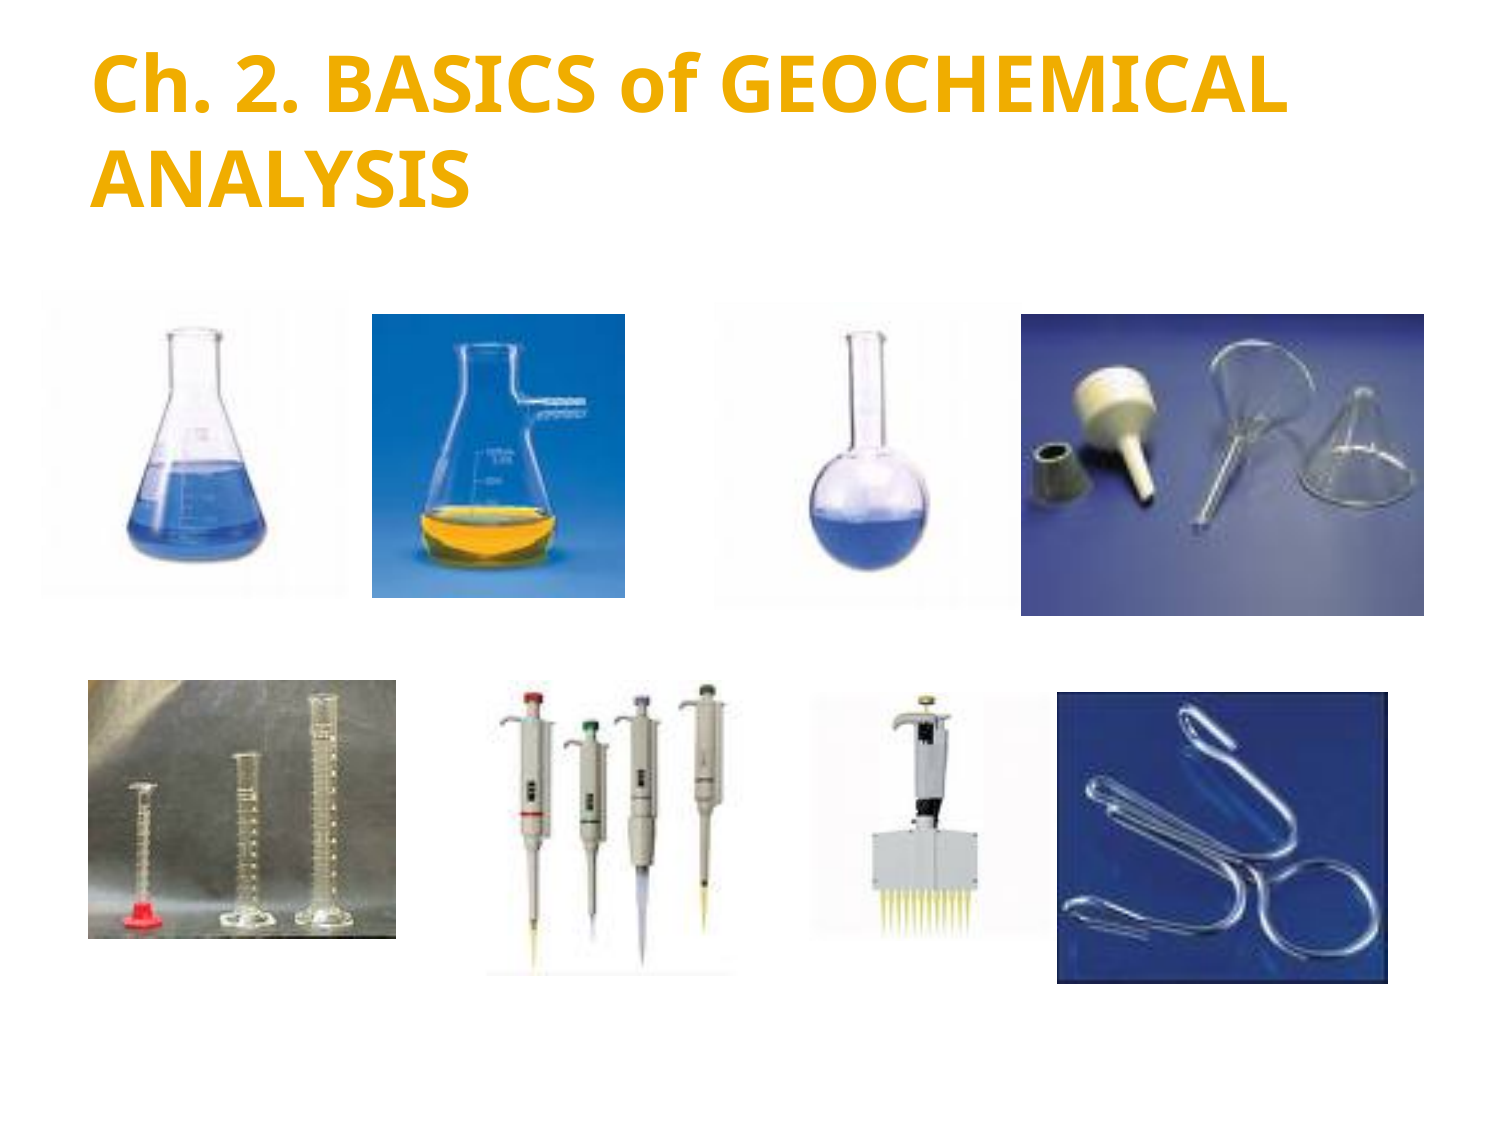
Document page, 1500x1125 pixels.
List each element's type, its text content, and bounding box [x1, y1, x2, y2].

title Ch. 2. BASICS of GEOCHEMICAL ANALYSIS [75, 25, 1425, 231]
picture [88, 680, 396, 939]
picture [809, 692, 1388, 985]
picture [714, 302, 1424, 616]
picture [41, 290, 349, 599]
picture [372, 314, 625, 598]
picture [466, 680, 762, 977]
